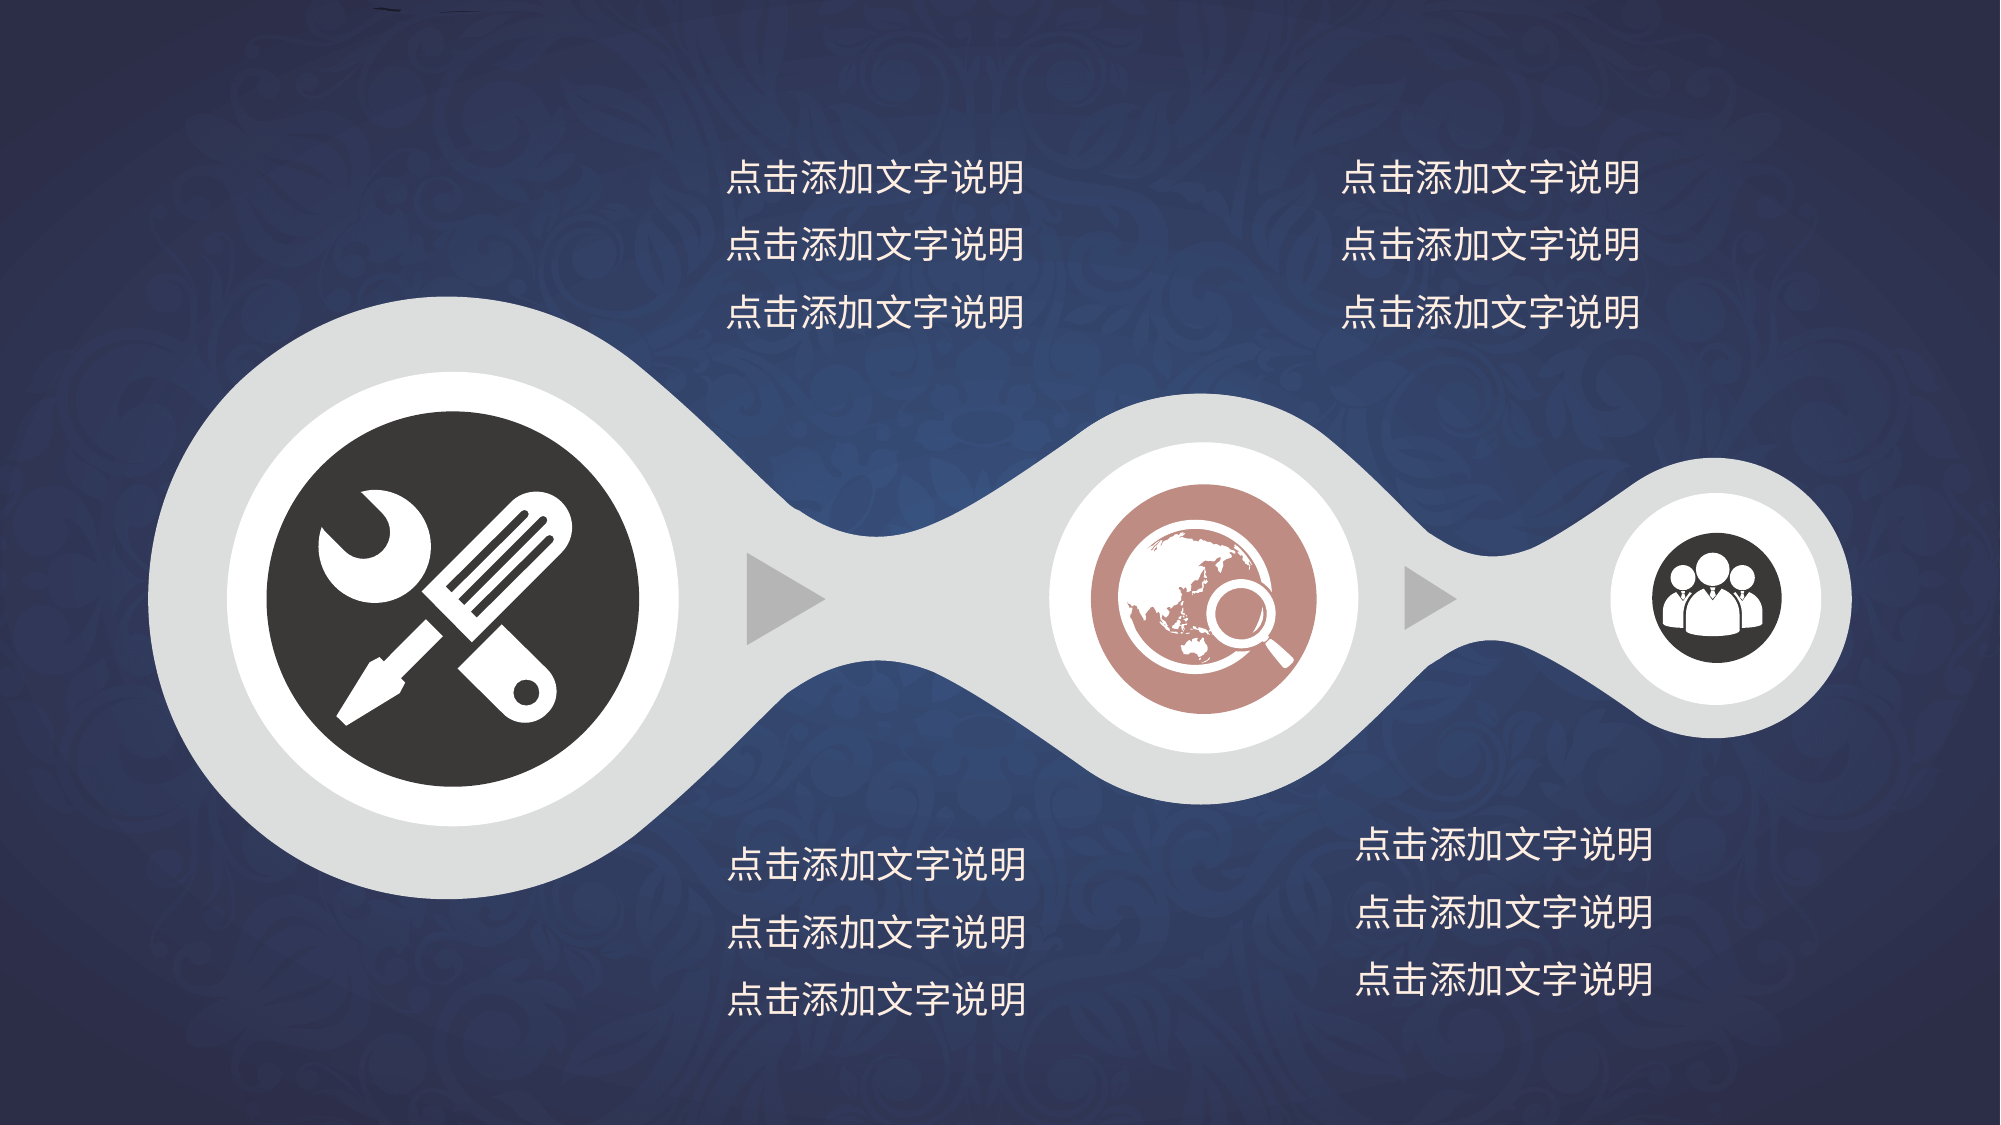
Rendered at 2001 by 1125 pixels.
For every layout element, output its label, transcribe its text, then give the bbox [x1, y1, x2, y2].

picture [0, 0, 2000, 1125]
text_box 点击添加文字说明 点击添加文字说明 点击添加文字说明 [1339, 900, 1669, 1009]
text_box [318, 488, 576, 726]
text_box 点击添加文字说明 点击添加文字说明 点击添加文字说明 [711, 900, 1042, 1029]
text_box 点击添加文字说明 点击添加文字说明 点击添加文字说明 [710, 124, 1040, 296]
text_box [1118, 519, 1295, 675]
text_box 点击添加文字说明 点击添加文字说明 点击添加文字说明 [1325, 124, 1656, 296]
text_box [1662, 552, 1763, 637]
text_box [148, 296, 1852, 900]
